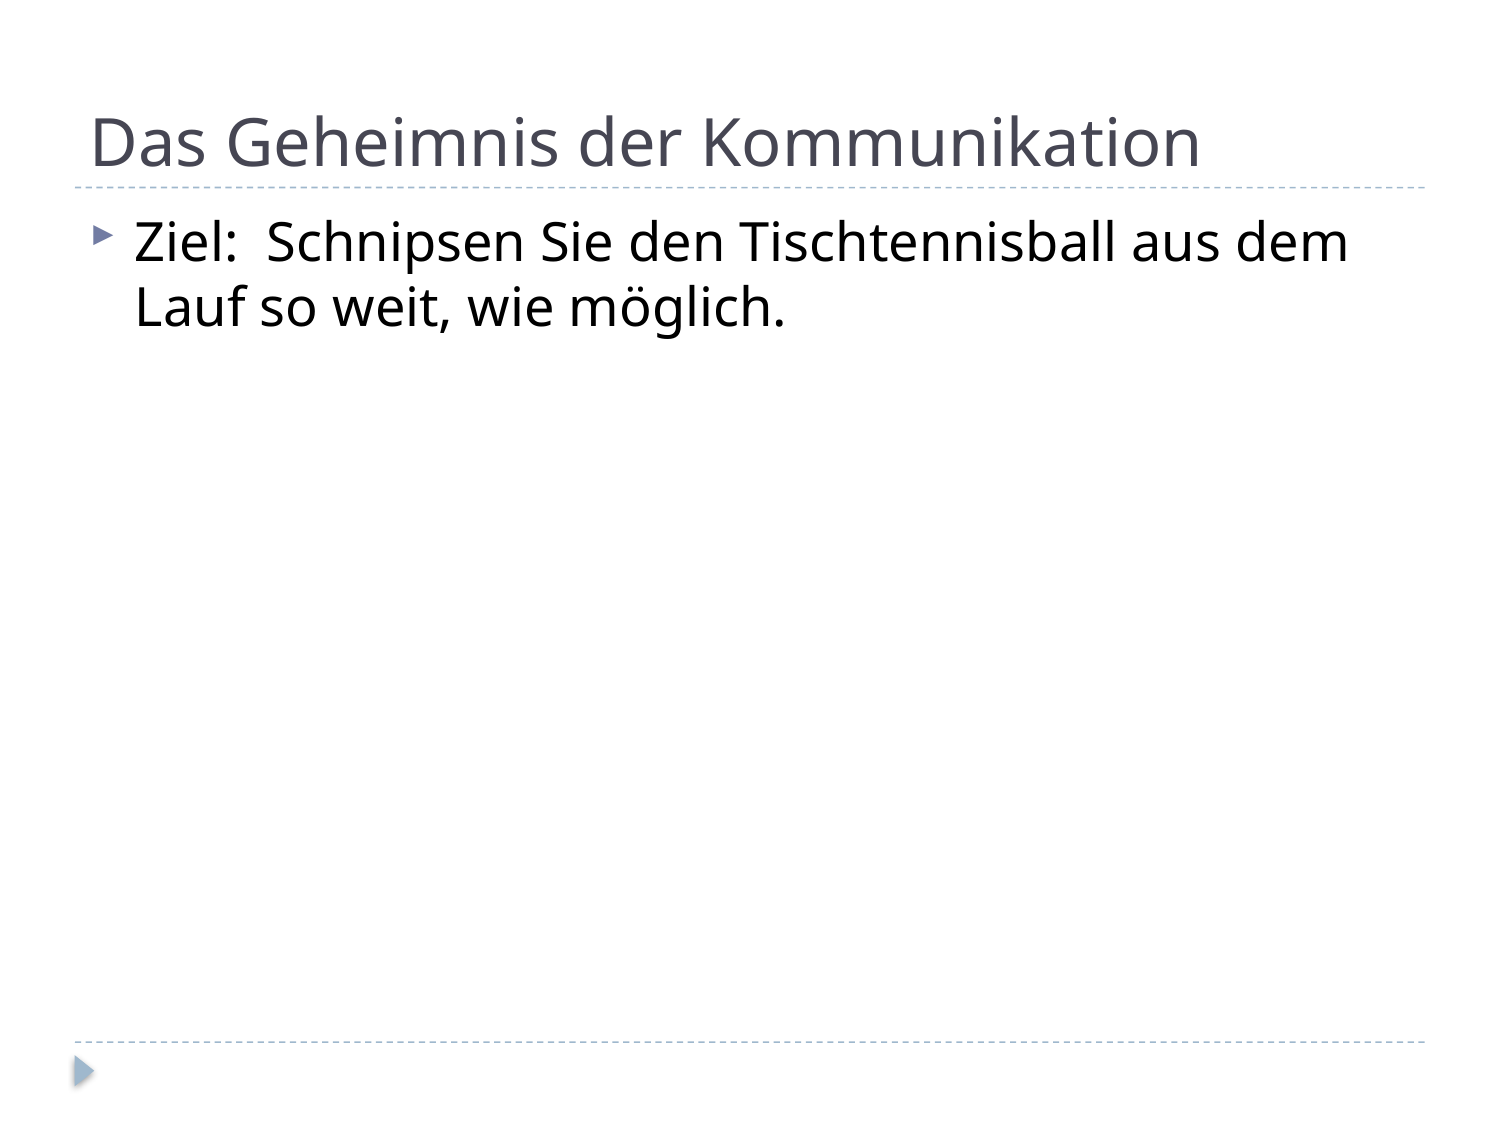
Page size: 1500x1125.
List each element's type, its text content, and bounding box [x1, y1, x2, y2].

title Das Geheimnis der Kommunikation [75, 24, 1425, 188]
list Ziel: Schnipsen Sie den Tischtennisball aus dem Lauf so weit, wie möglich. [75, 200, 1425, 1010]
